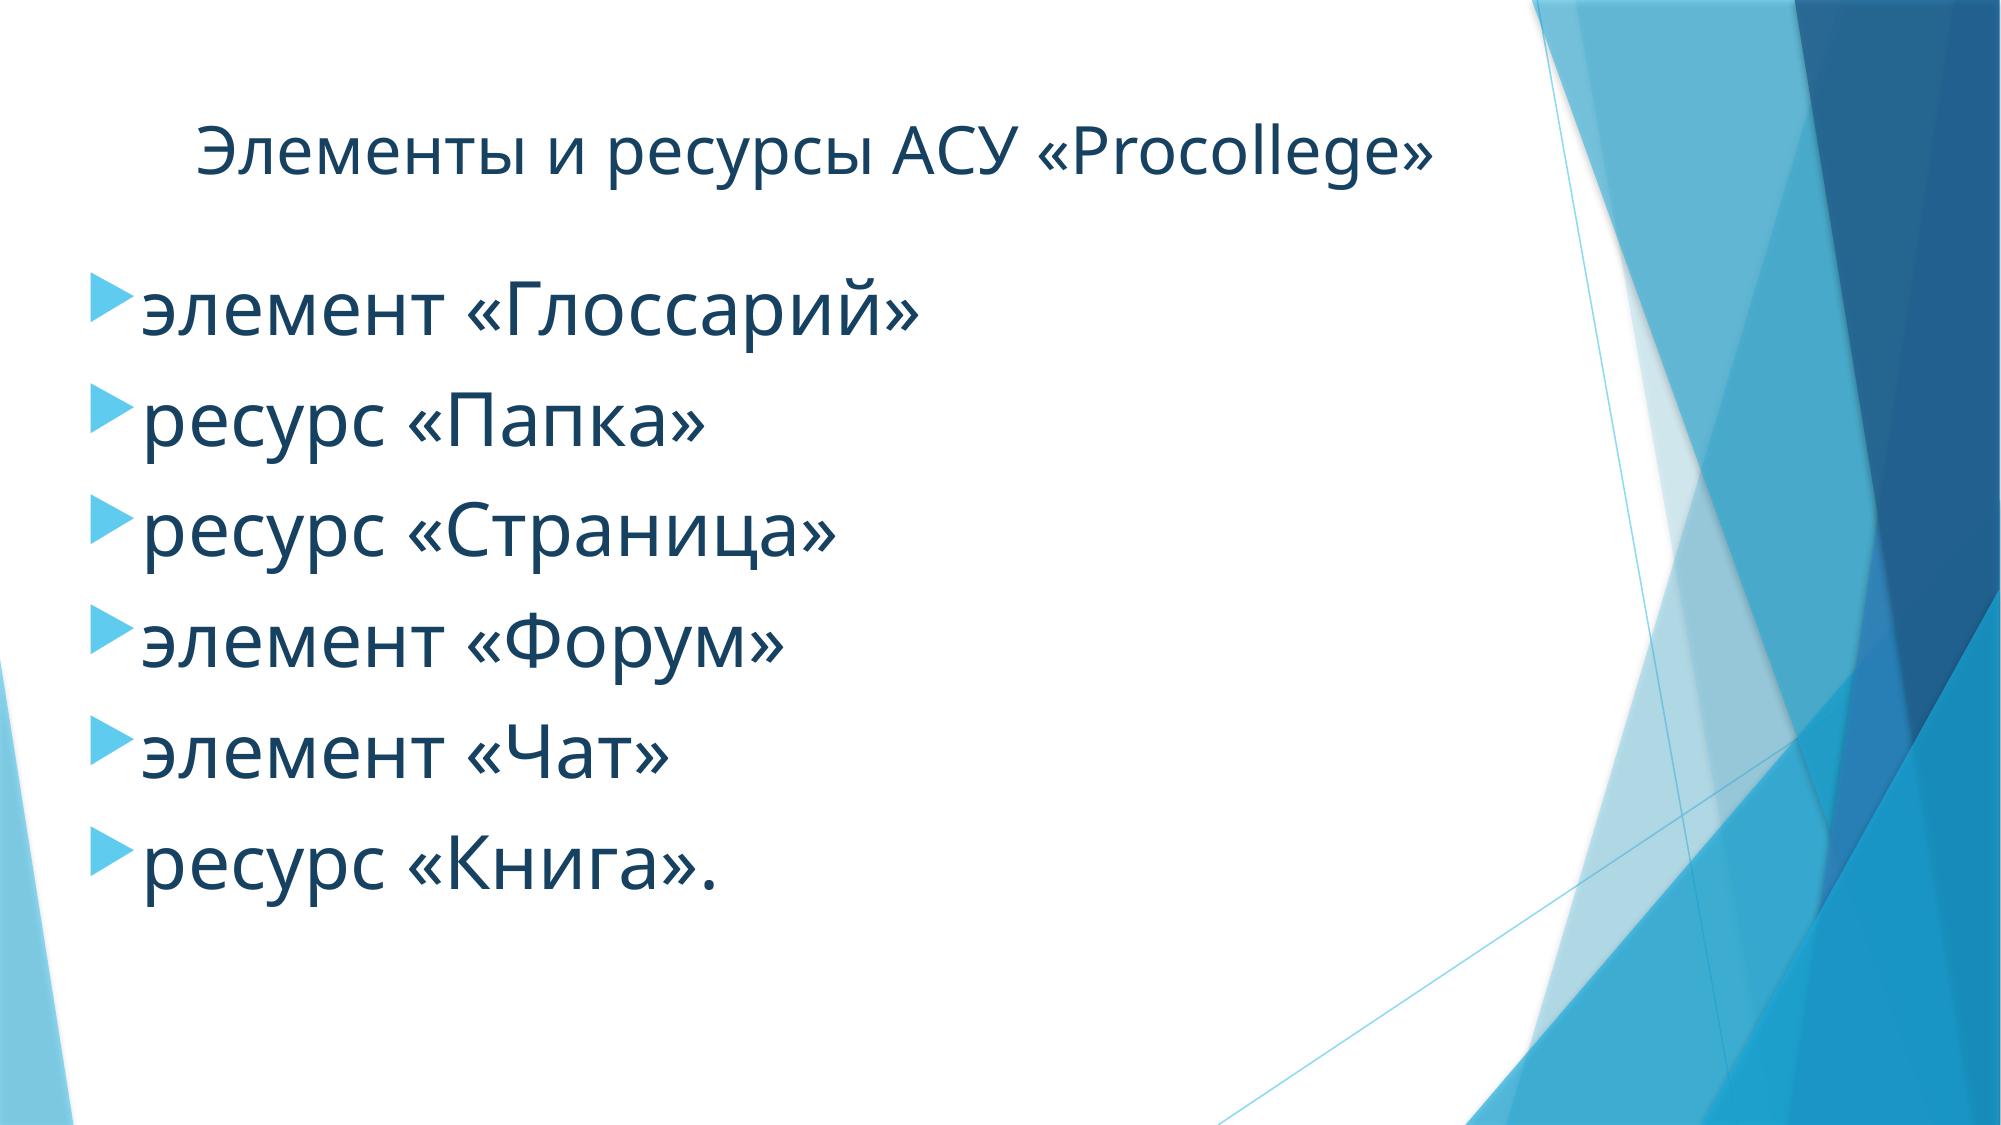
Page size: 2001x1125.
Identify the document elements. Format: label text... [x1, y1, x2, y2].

title Элементы и ресурсы АСУ «Procollege» [111, 99, 1522, 252]
list элемент «Глоссарий» ресурс «Папка» ресурс «Страница» элемент «Форум» элемент «Чат» ресурс «Книга». [70, 252, 1522, 1125]
